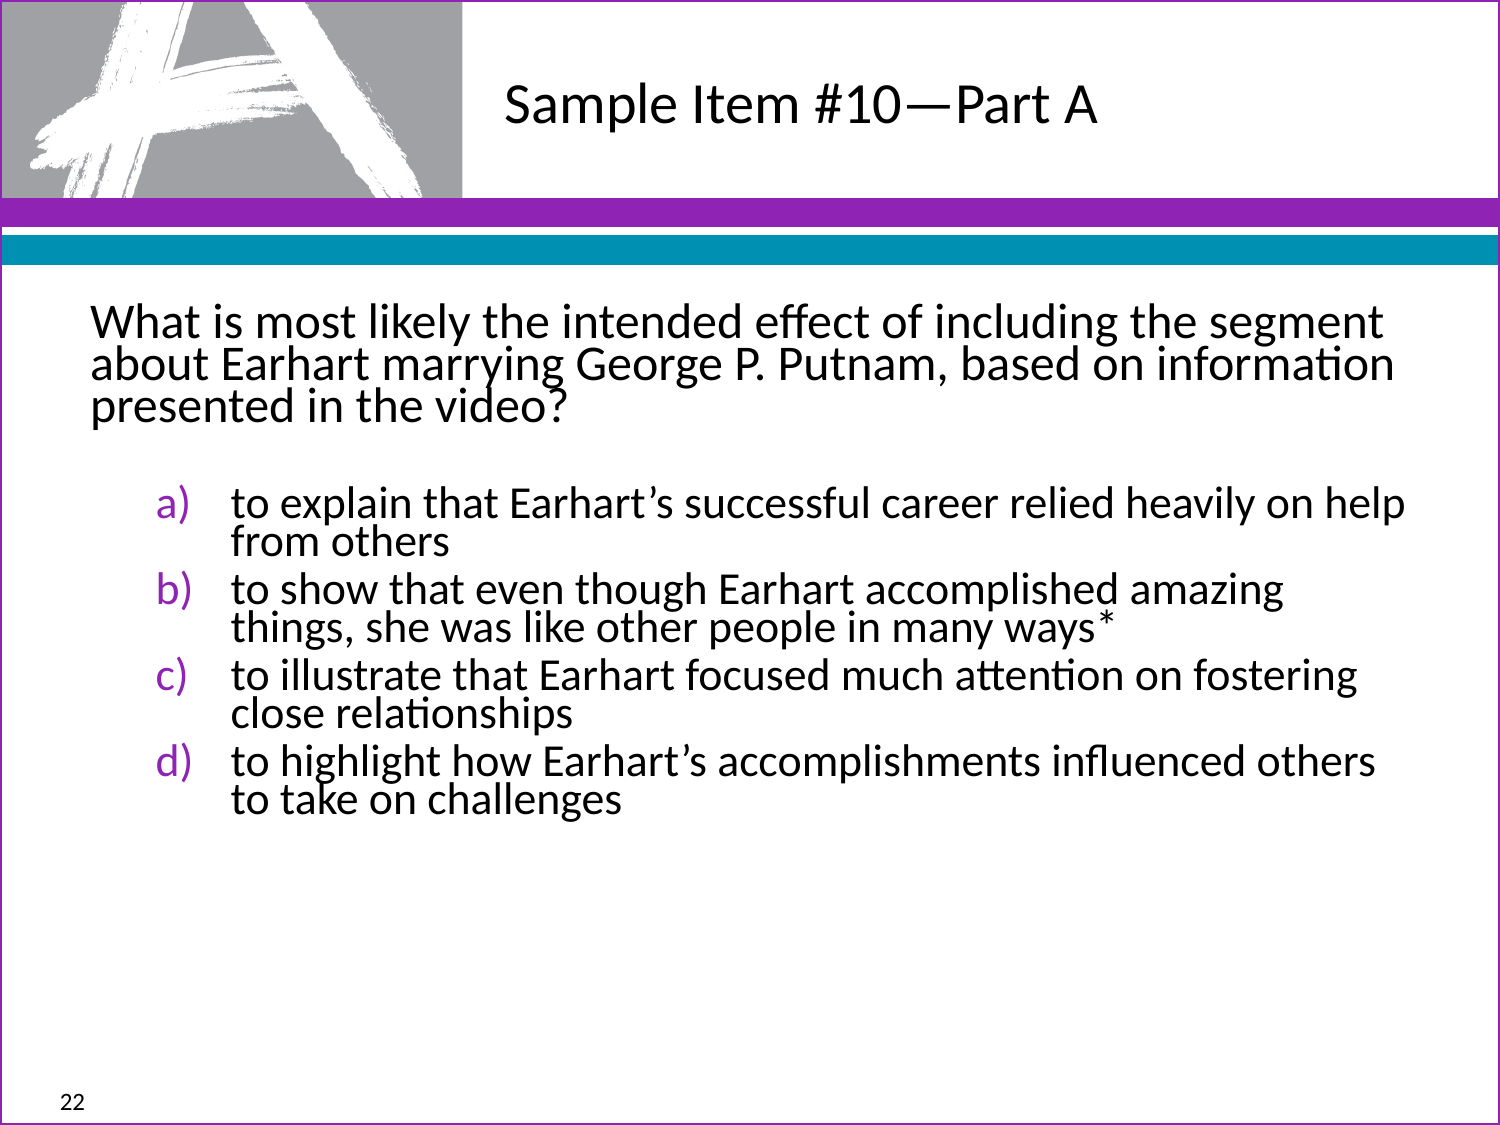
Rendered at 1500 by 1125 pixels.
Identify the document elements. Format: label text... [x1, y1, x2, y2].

picture [2, 2, 462, 198]
title Sample Item #10—Part A [462, 0, 1500, 200]
slide_number 22 [0, 1077, 100, 1125]
list What is most likely the intended effect of including the segment about Earhart marrying George P. Putnam, based on information presented in the video? to explain that Earhart’s successful career relied heavily on help from others to show that even though Earhart accomplished amazing things, she was like other people in many ways* to illustrate that Earhart focused much attention on fostering close relationships to highlight how Earhart’s accomplishments influenced others to take on challenges [75, 262, 1425, 1075]
